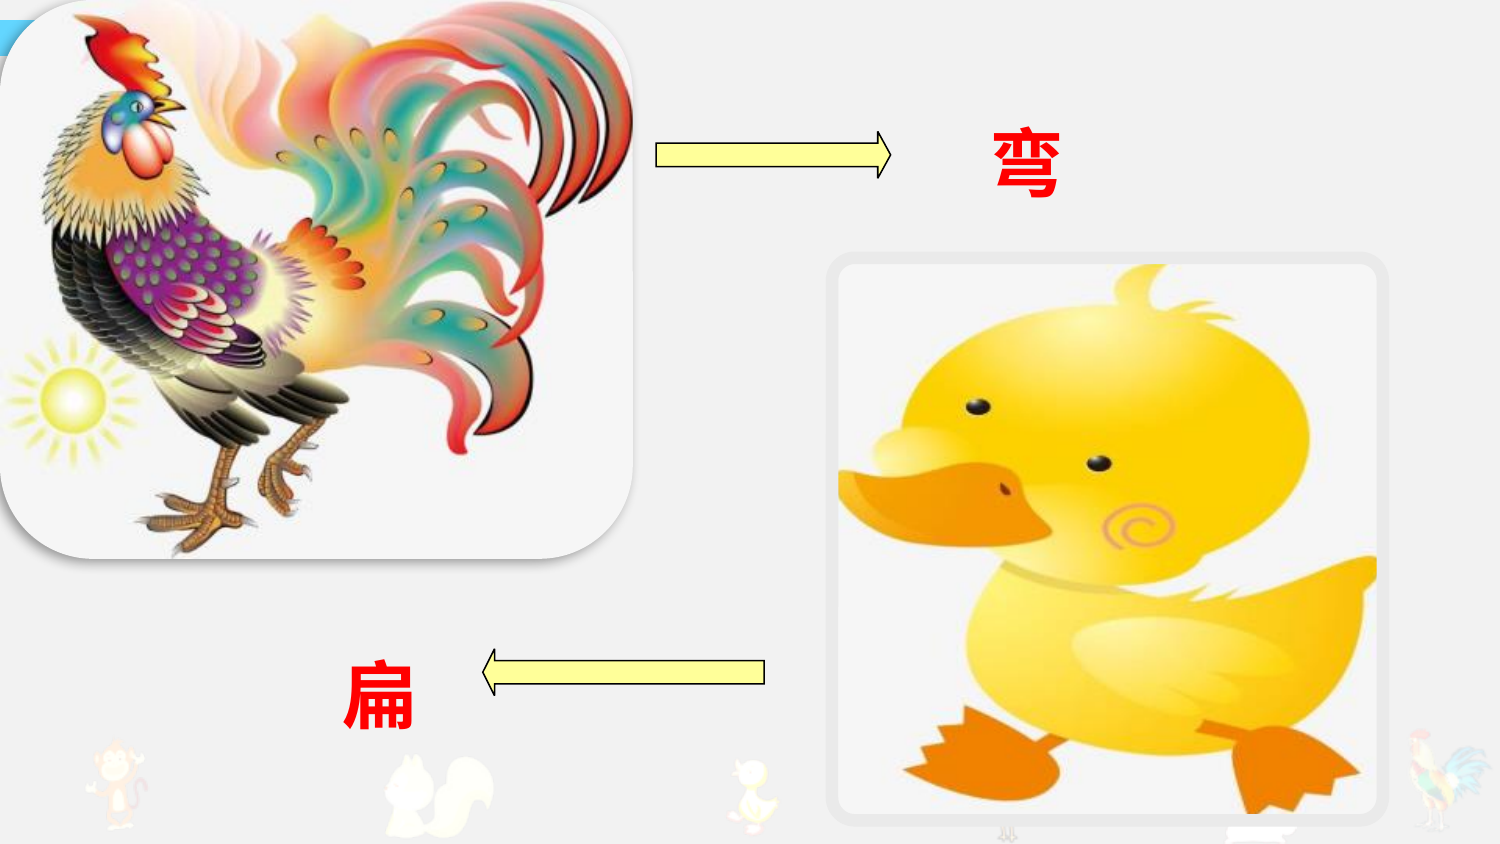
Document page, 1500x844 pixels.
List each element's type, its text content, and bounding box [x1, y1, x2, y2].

picture [831, 257, 1383, 821]
text_box 扁 [328, 596, 455, 747]
text_box 弯 [974, 63, 1128, 214]
text_box [656, 131, 891, 179]
picture [0, 0, 633, 559]
text_box [482, 648, 765, 696]
